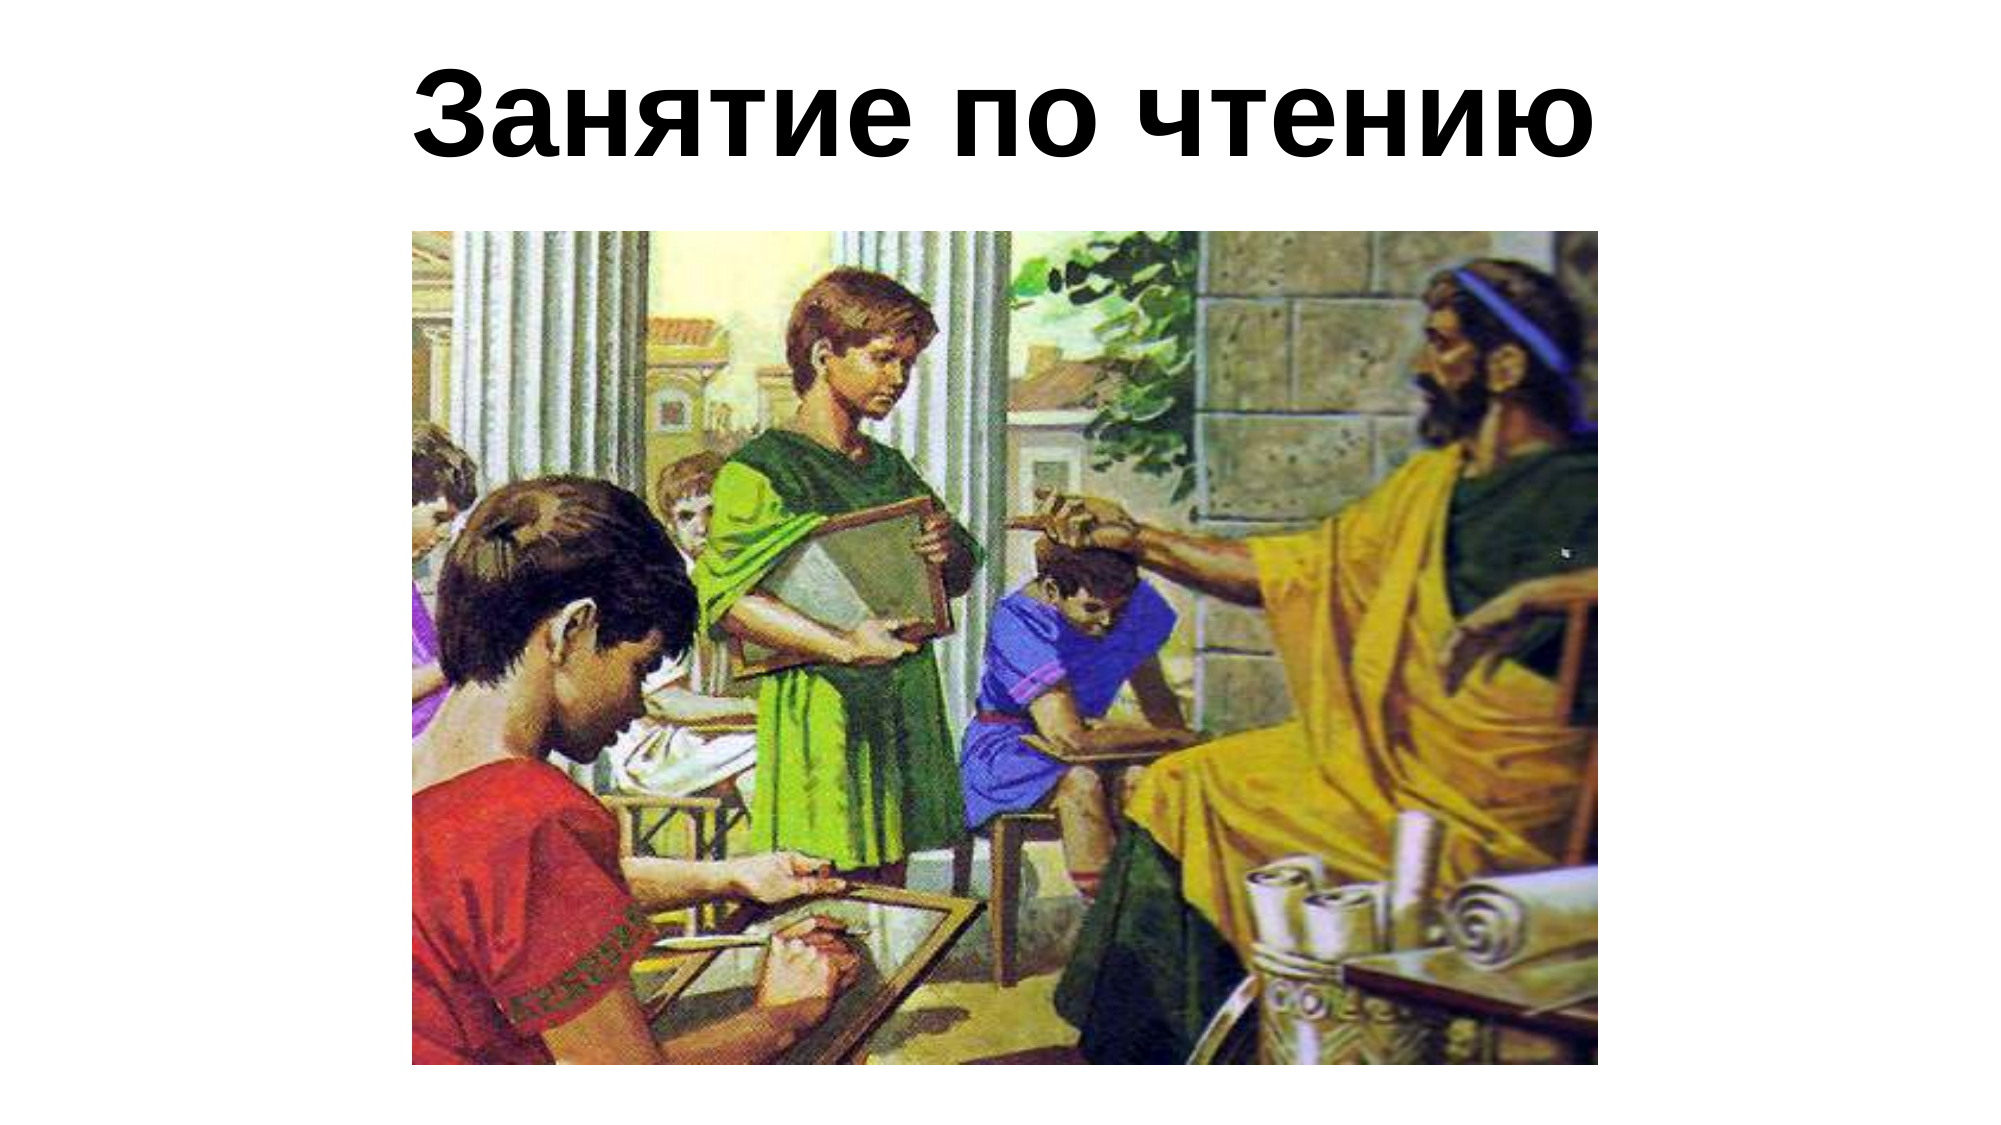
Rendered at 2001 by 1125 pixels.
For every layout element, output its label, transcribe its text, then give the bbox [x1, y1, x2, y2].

title Занятие по чтению [71, 43, 1939, 188]
picture [412, 231, 1598, 1066]
